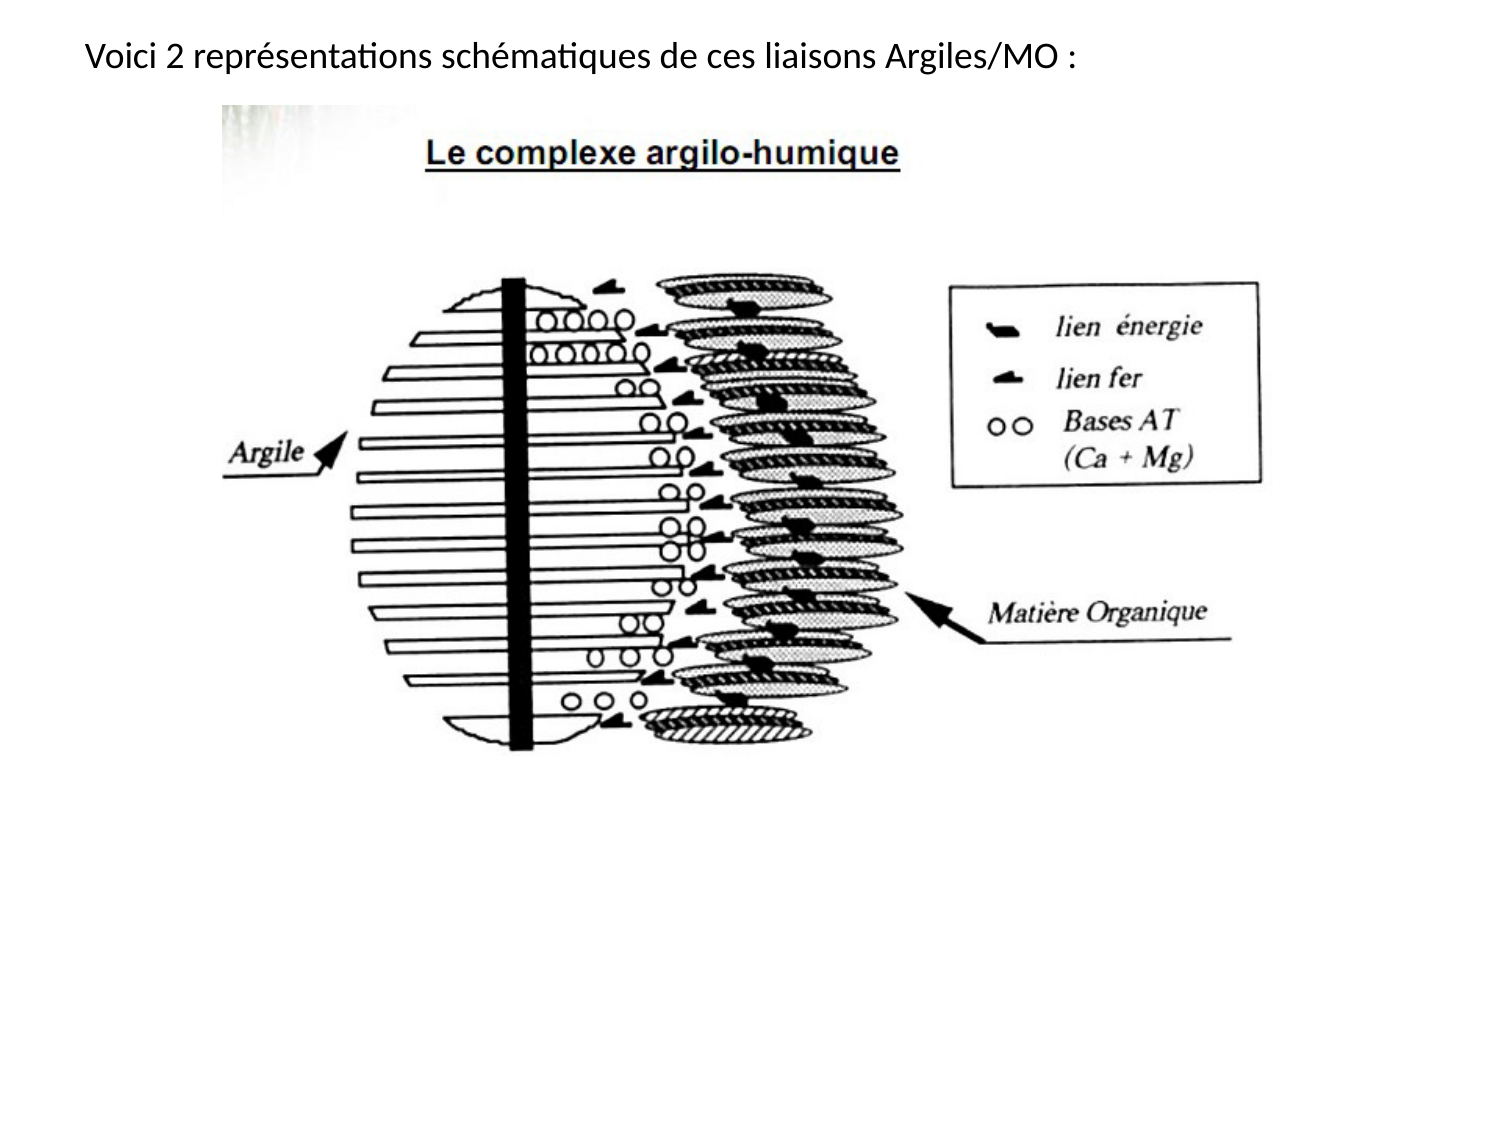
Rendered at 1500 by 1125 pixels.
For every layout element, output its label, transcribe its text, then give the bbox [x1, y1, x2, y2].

text_box Voici 2 représentations schématiques de ces liaisons Argiles/MO : [70, 23, 1465, 84]
picture [222, 105, 1273, 756]
